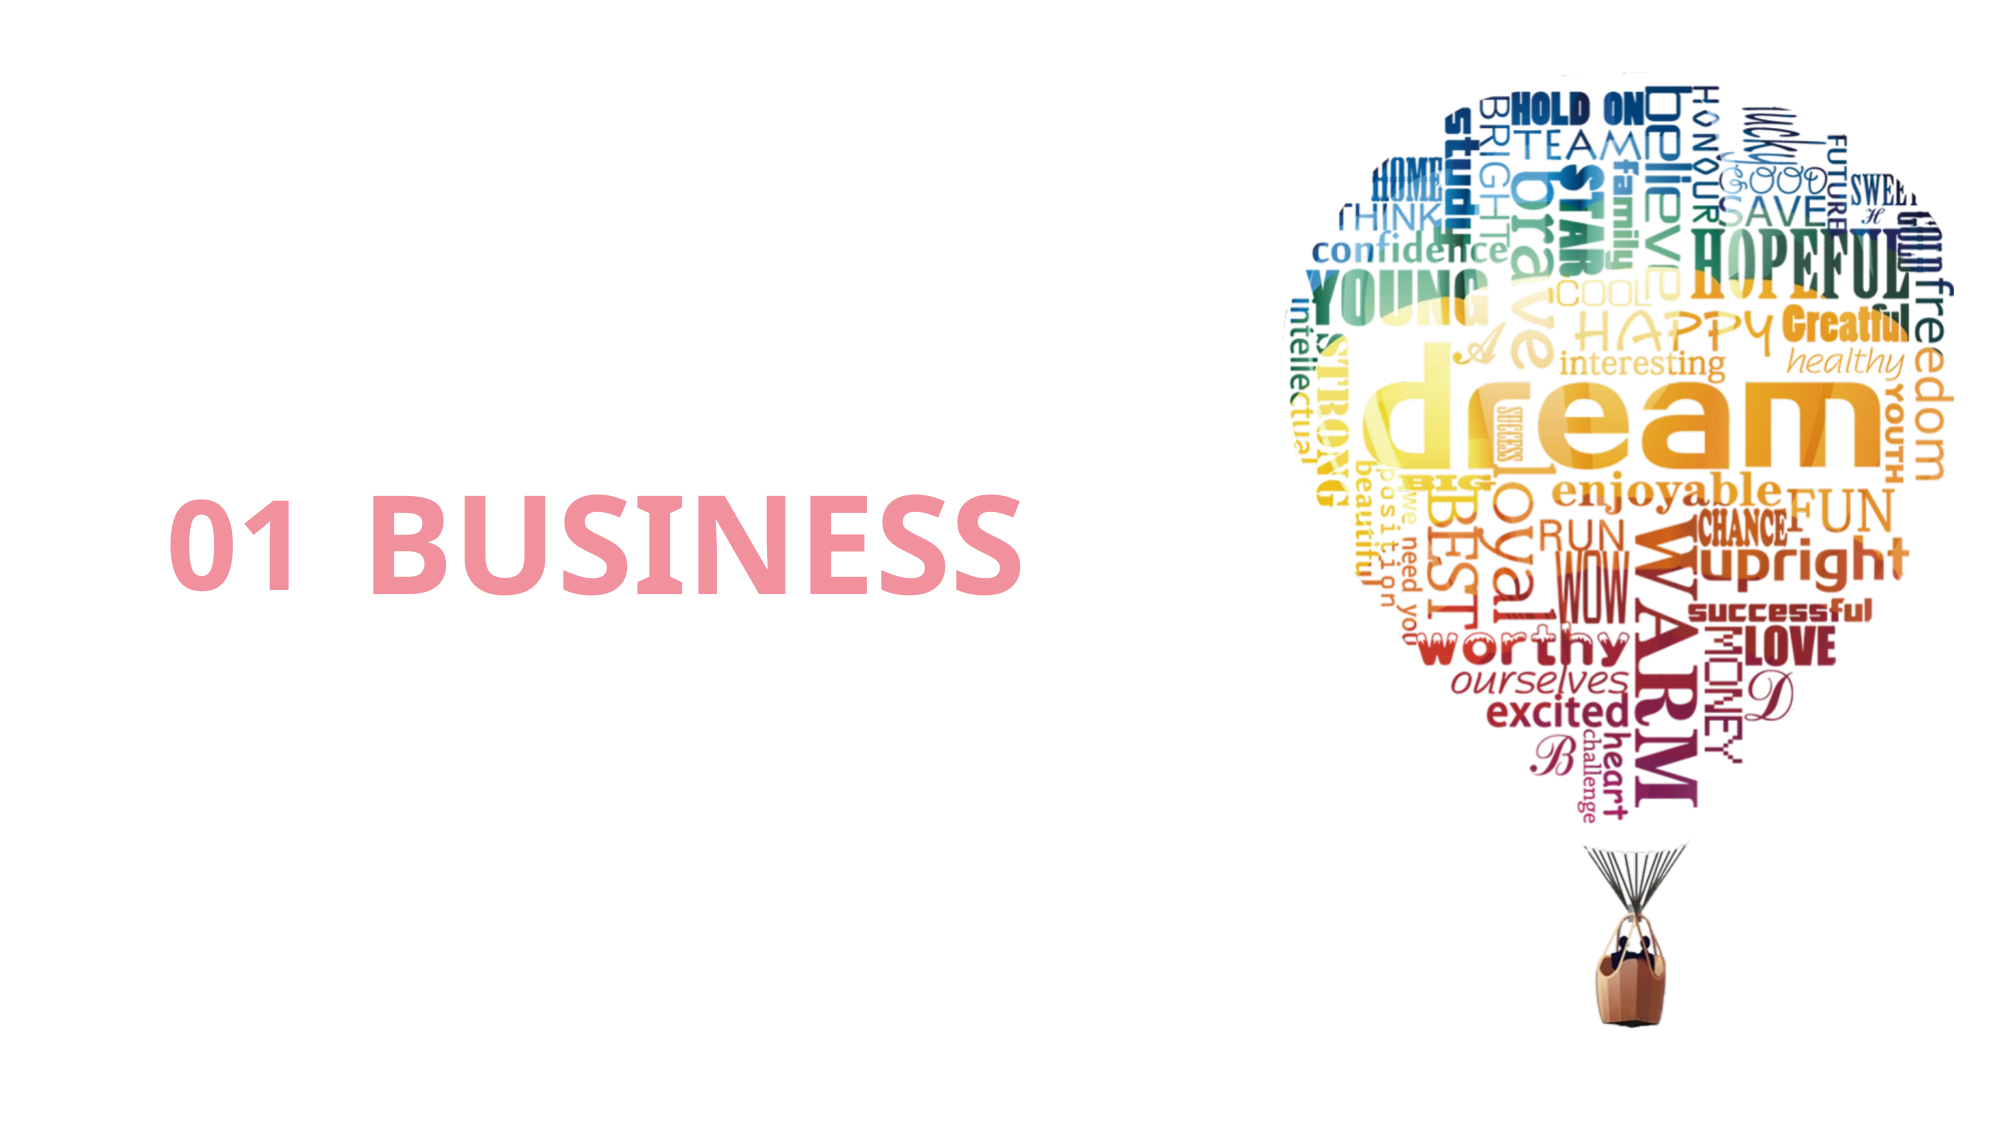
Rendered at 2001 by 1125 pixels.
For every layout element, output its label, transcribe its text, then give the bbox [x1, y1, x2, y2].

text_box 01 [151, 457, 364, 623]
picture [1281, 72, 1954, 1028]
text_box BUSINESS [346, 449, 1042, 630]
